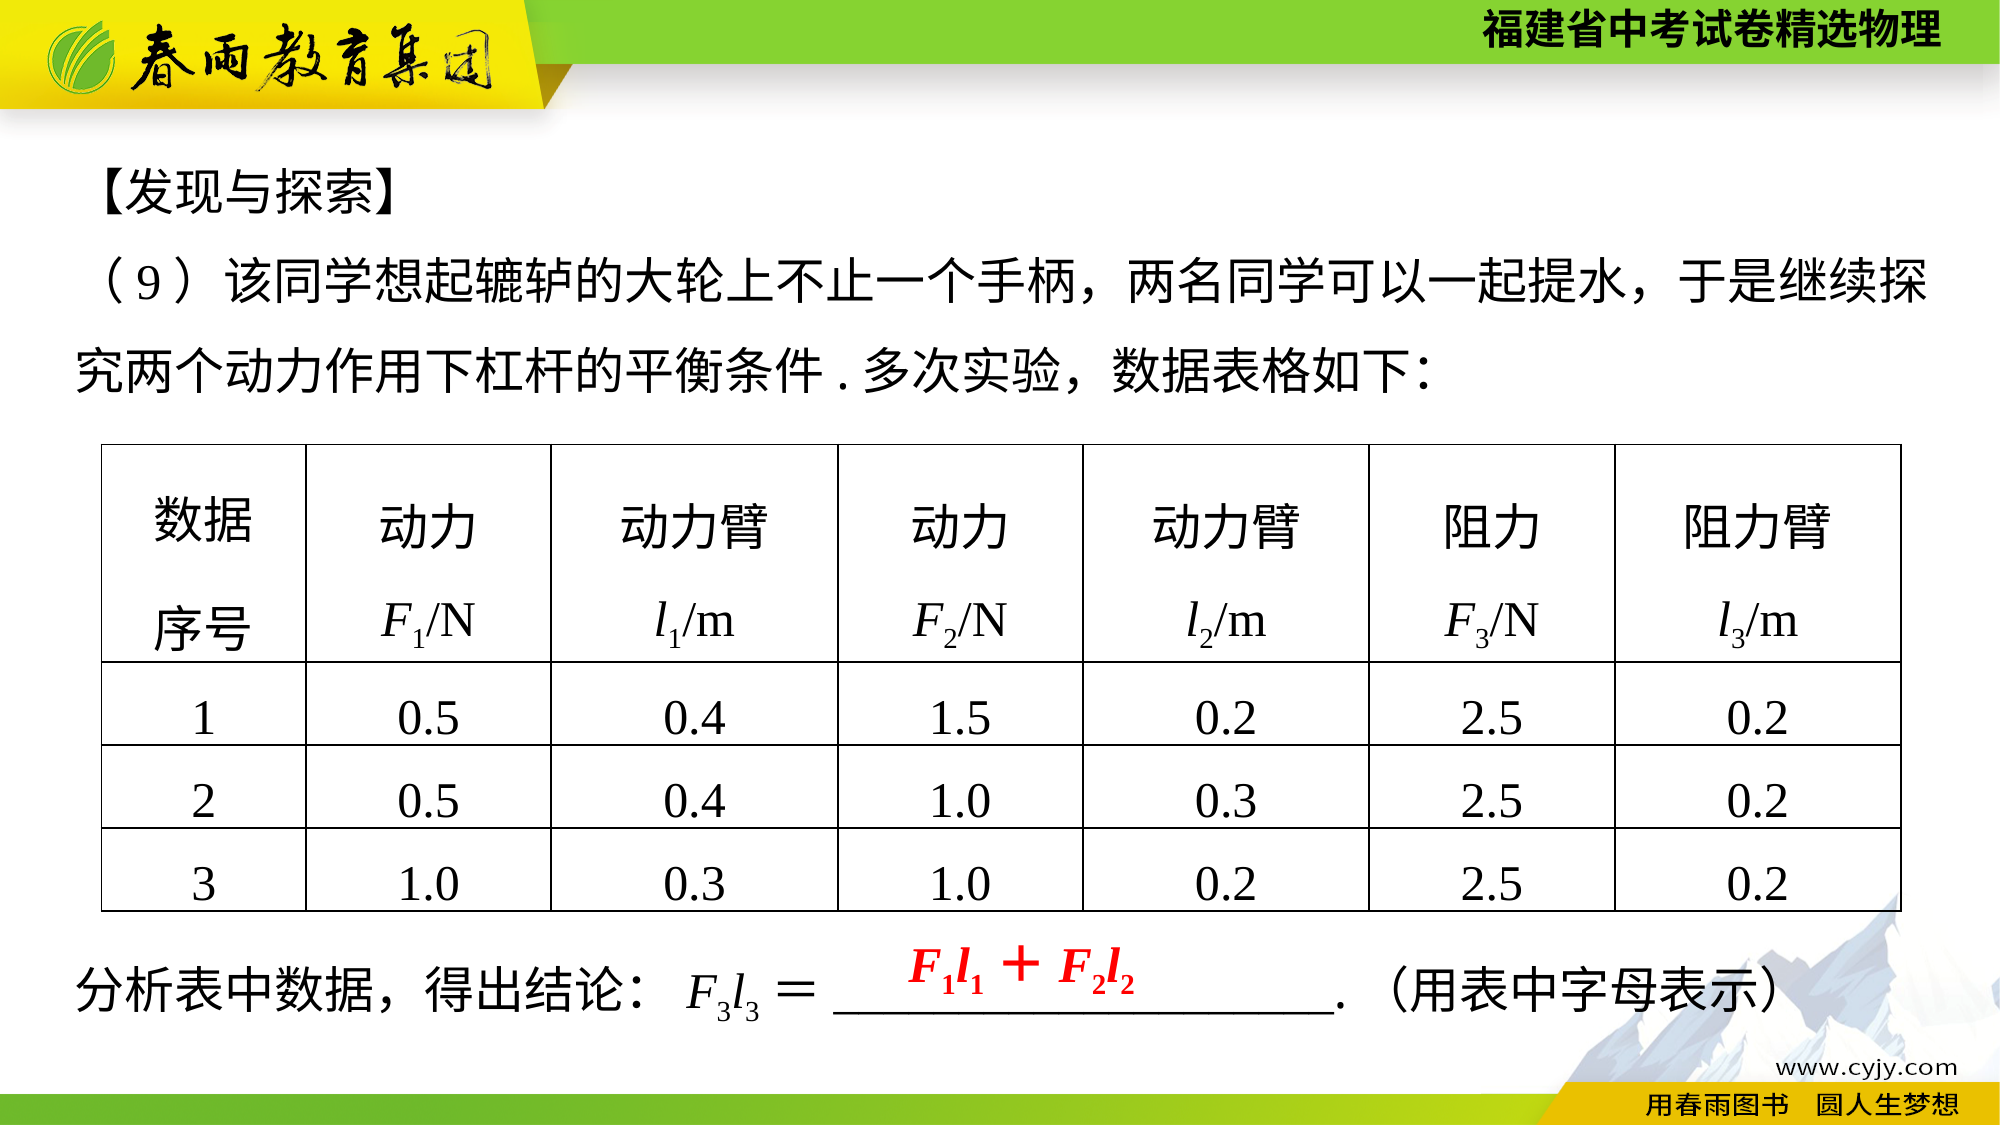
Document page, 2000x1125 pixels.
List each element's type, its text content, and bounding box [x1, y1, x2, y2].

table_cell 1.0 [307, 829, 550, 910]
table_header 阻力 F3/N [1370, 445, 1614, 661]
table_cell 0.2 [1616, 829, 1900, 910]
picture [0, 0, 2000, 1125]
table_cell 0.5 [307, 663, 550, 744]
table_cell 0.2 [1084, 829, 1368, 910]
table_cell 2.5 [1370, 746, 1614, 827]
table_cell 0.3 [552, 829, 837, 910]
table_cell 0.2 [1616, 746, 1900, 827]
table_cell 0.4 [552, 663, 837, 744]
table_cell 0.3 [1084, 746, 1368, 827]
table_header 动力臂 l1/m [552, 445, 837, 661]
table_cell 2.5 [1370, 663, 1614, 744]
list 【发现与探索】 （9）该同学想起辘轳的大轮上不止一个手柄，两名同学可以一起提水，于是继续探究两个动力作用下杠杆的平衡条件.多次实验，数据表格如下： 分析表中数据，得出结论：F3l3＝____________________.（用表中字母表示） [59, 122, 1944, 1032]
text_box F1l1＋F2l2 [893, 924, 1212, 1008]
table_cell 0.4 [552, 746, 837, 827]
table_cell 1.0 [839, 746, 1082, 827]
table_cell 3 [102, 829, 305, 910]
table_header 阻力臂 l3/m [1616, 445, 1900, 661]
table_cell 0.5 [307, 746, 550, 827]
table_header 数据 序号 [102, 445, 305, 661]
table_cell 2 [102, 746, 305, 827]
table_cell 1.5 [839, 663, 1082, 744]
table_cell 0.2 [1616, 663, 1900, 744]
table_header 动力 F2/N [839, 445, 1082, 661]
table_cell 2.5 [1370, 829, 1614, 910]
table_cell 1 [102, 663, 305, 744]
table_header 动力臂 l2/m [1084, 445, 1368, 661]
table_header 动力 F1/N [307, 445, 550, 661]
table_cell 1.0 [839, 829, 1082, 910]
table_cell 0.2 [1084, 663, 1368, 744]
